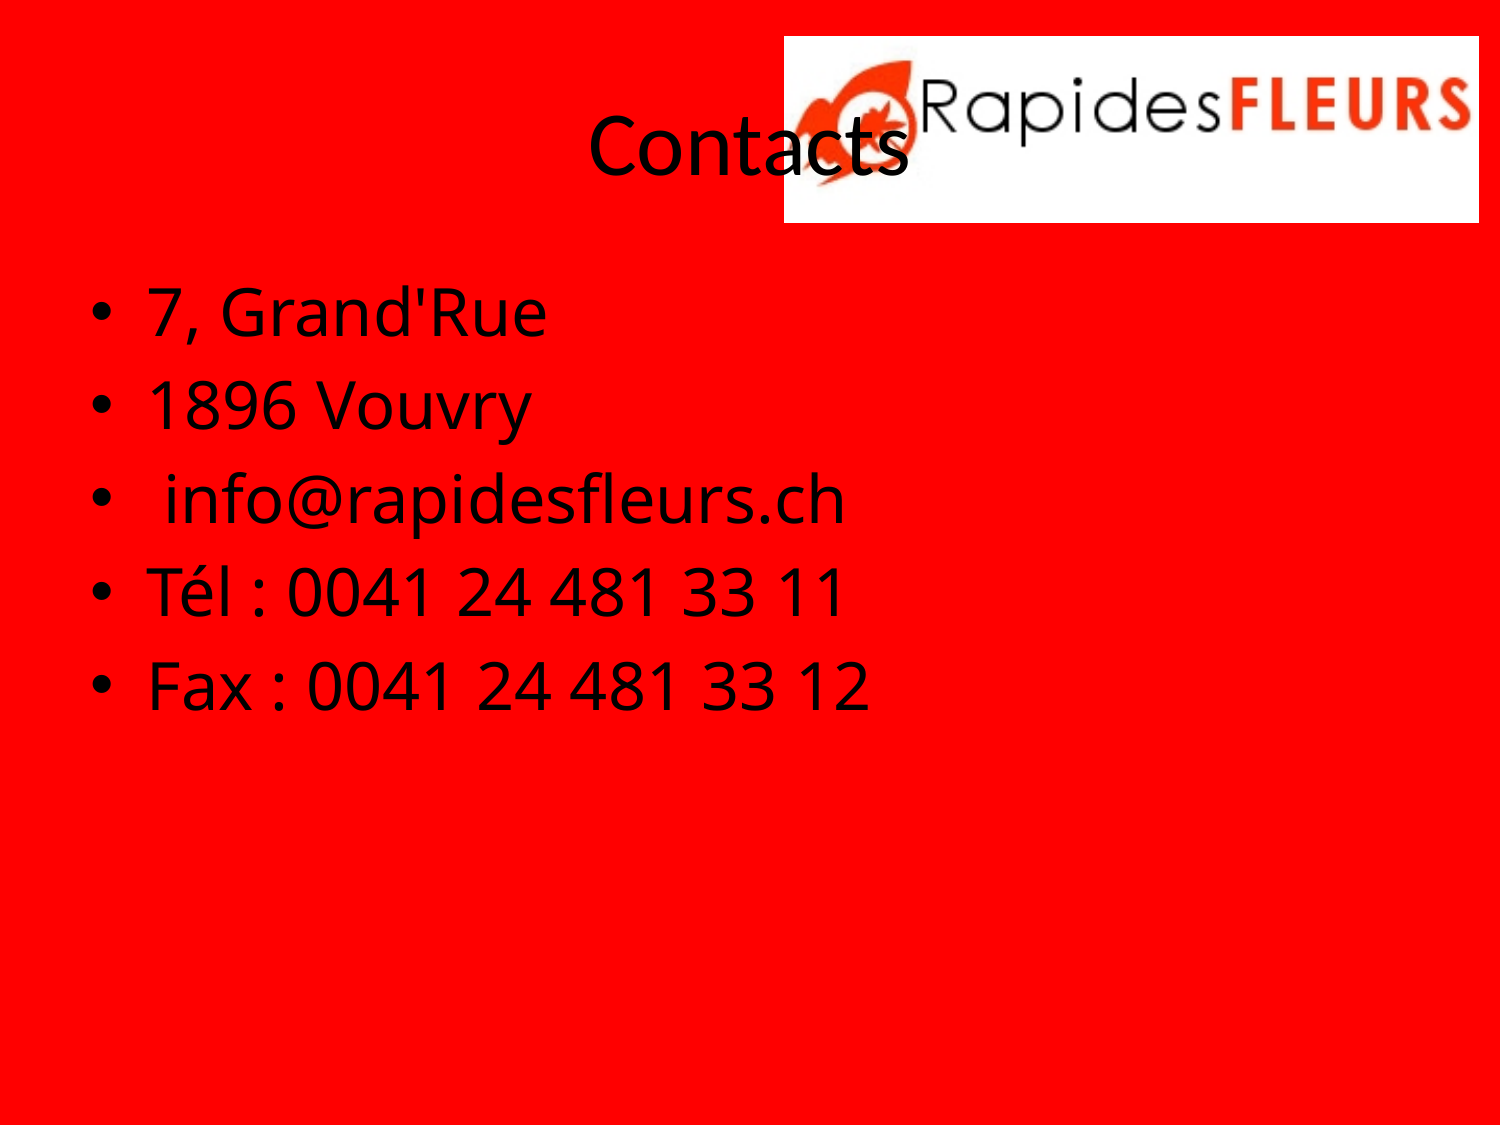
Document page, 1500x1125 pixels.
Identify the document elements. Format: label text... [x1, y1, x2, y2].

picture [784, 36, 1479, 223]
title Contacts [75, 45, 1425, 233]
list 7, Grand'Rue 1896 Vouvry info@rapidesfleurs.ch Tél : 0041 24 481 33 11 Fax : 0041 24 481 33 12 [75, 262, 1425, 1005]
